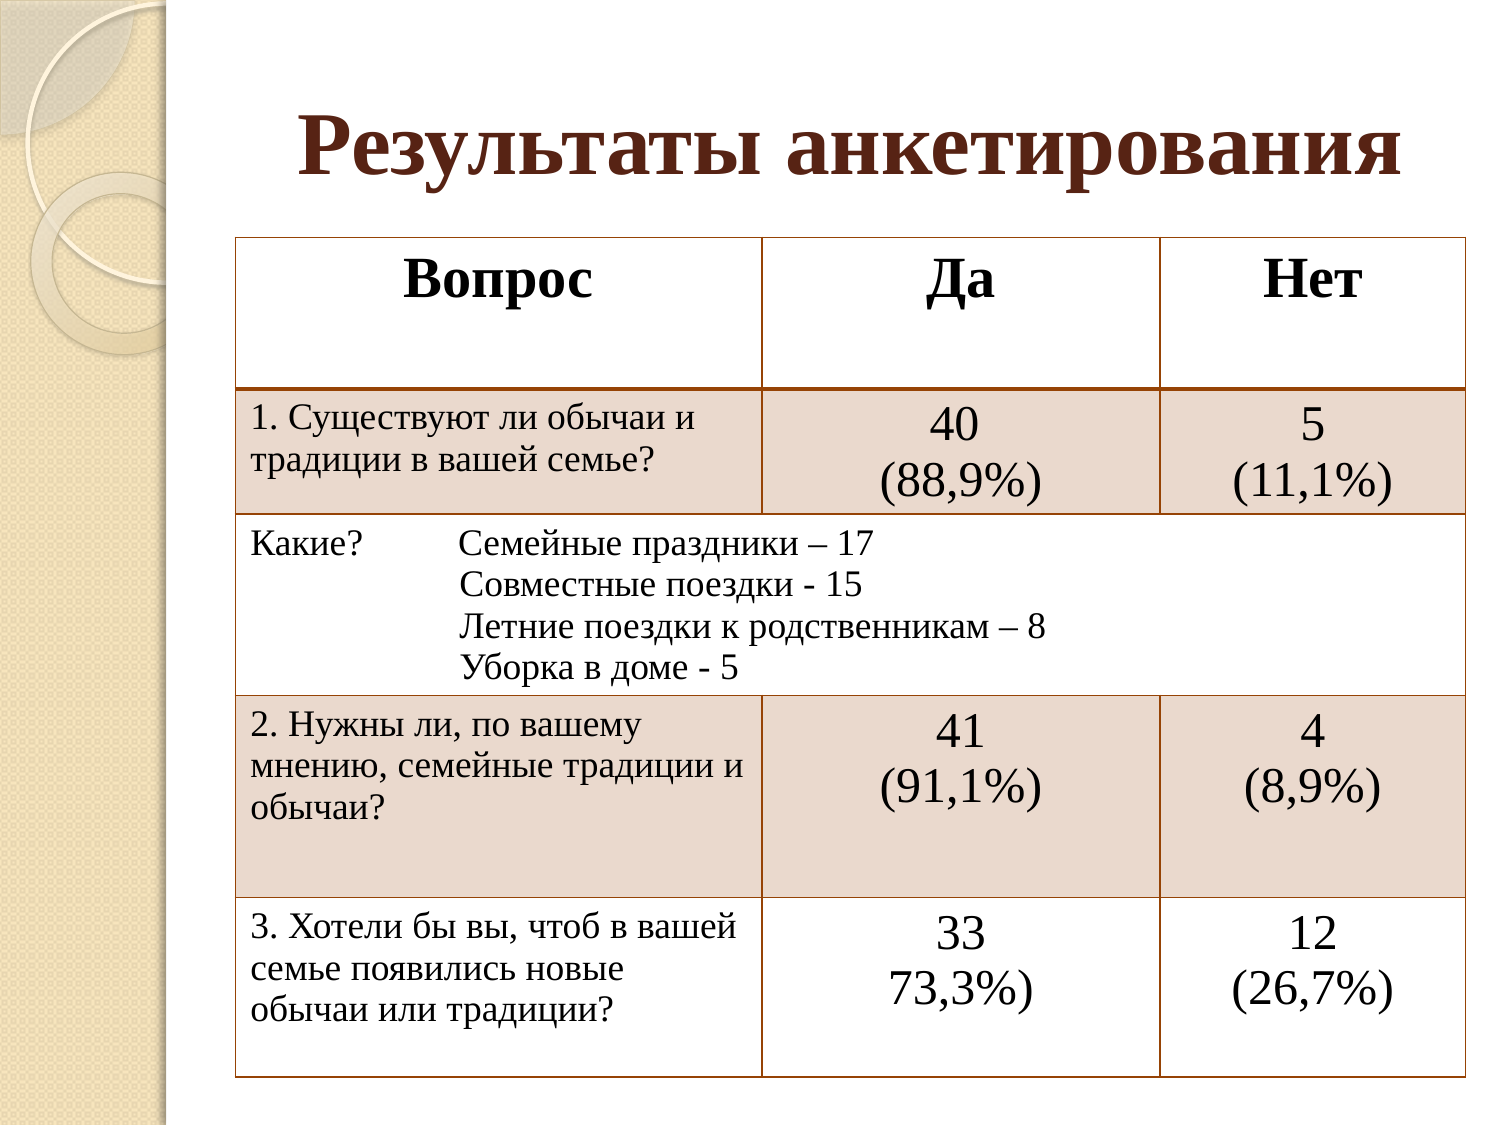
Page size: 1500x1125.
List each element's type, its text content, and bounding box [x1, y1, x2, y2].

table_cell 41 (91,1%) [763, 696, 1159, 897]
table_cell 2. Нужны ли, по вашему мнению, семейные традиции и обычаи? [236, 696, 761, 897]
table_cell 4 (8,9%) [1161, 696, 1465, 897]
table_cell 3. Хотели бы вы, чтоб в вашей семье появились новые обычаи или традиции? [236, 898, 761, 1076]
table_cell 5 (11,1%) [1161, 391, 1465, 513]
table_header Вопрос [236, 238, 761, 387]
table_cell 12 (26,7%) [1161, 898, 1465, 1076]
table_cell 1. Существуют ли обычаи и традиции в вашей семье? [236, 391, 761, 513]
title Результаты анкетирования [235, 45, 1466, 233]
table_cell 40 (88,9%) [763, 391, 1159, 513]
table_cell Какие? Семейные праздники – 17 Совместные поездки - 15 Летние поездки к родственникам – 8 Уборка в доме - 5 [236, 515, 1465, 695]
table_cell 33 73,3%) [763, 898, 1159, 1076]
table_header Да [763, 238, 1159, 387]
table_header Нет [1161, 238, 1465, 387]
